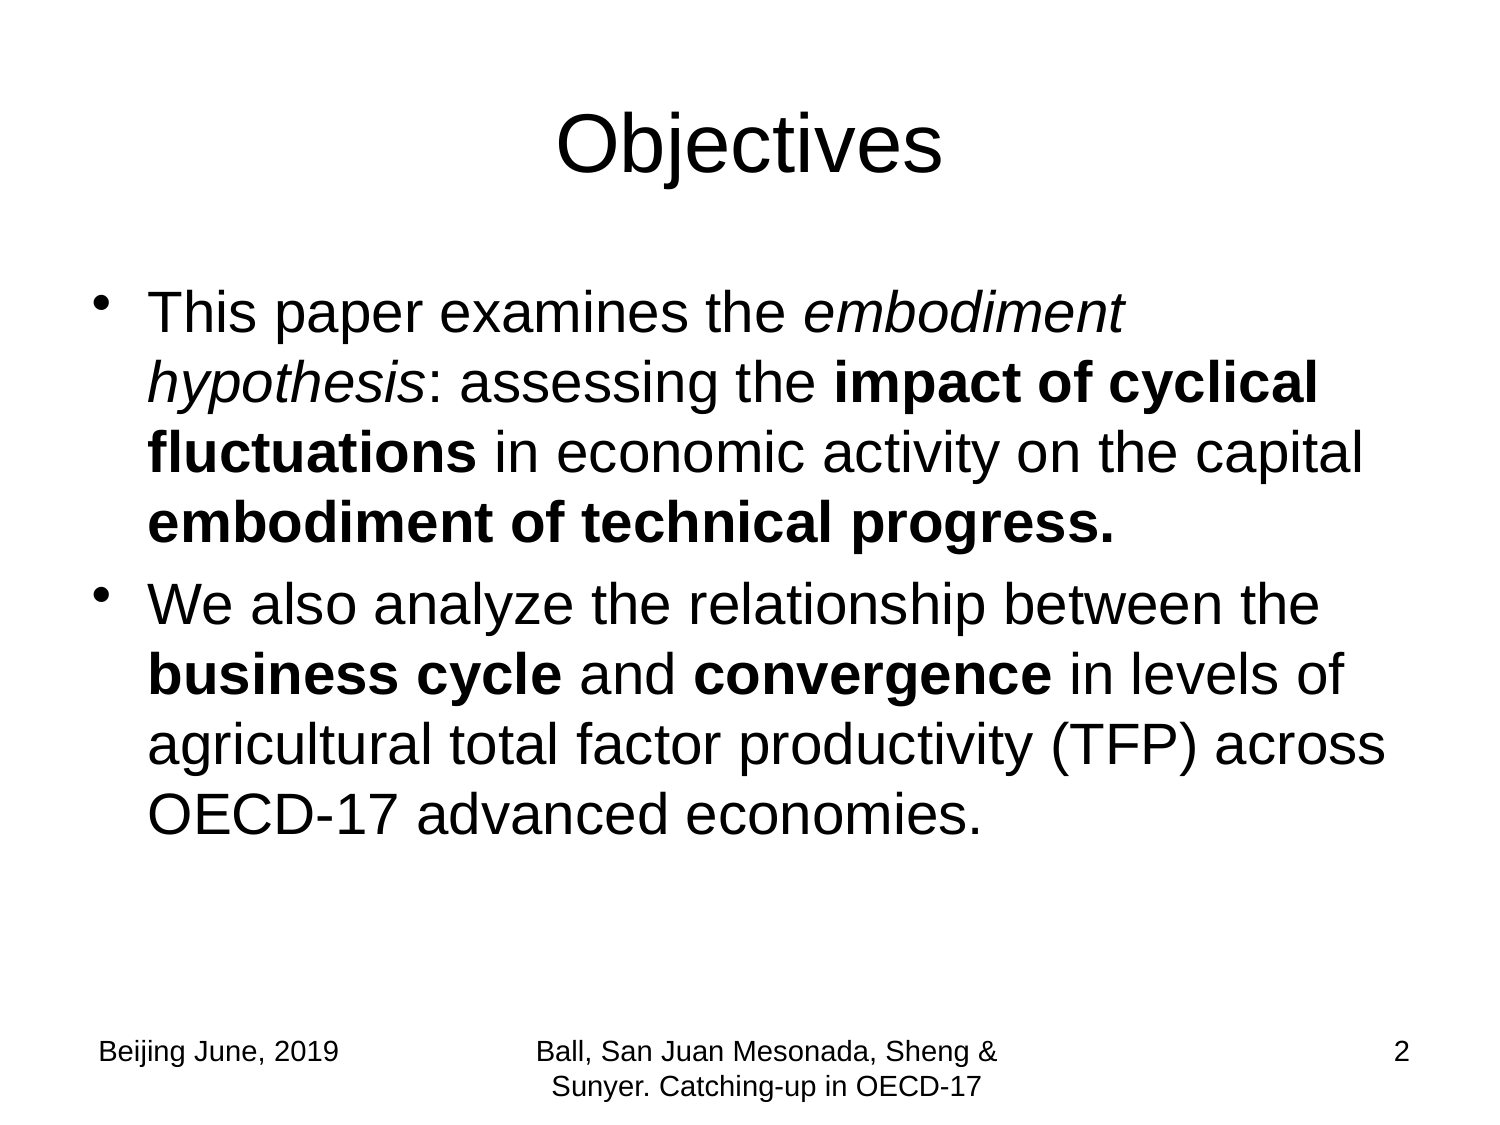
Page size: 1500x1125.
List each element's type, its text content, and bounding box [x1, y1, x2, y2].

slide_number 2 [1074, 1024, 1426, 1103]
title Objectives [75, 45, 1425, 233]
footer Ball, San Juan Mesonada, Sheng & Sunyer. Catching-up in OECD-17 [512, 1024, 1022, 1103]
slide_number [74, 1024, 479, 1103]
list This paper examines the embodiment hypothesis: assessing the impact of cyclical fluctuations in economic activity on the capital embodiment of technical progress. We also analyze the relationship between the business cycle and convergence in levels of agricultural total factor productivity (TFP) across OECD-17 advanced economies. [76, 267, 1425, 923]
